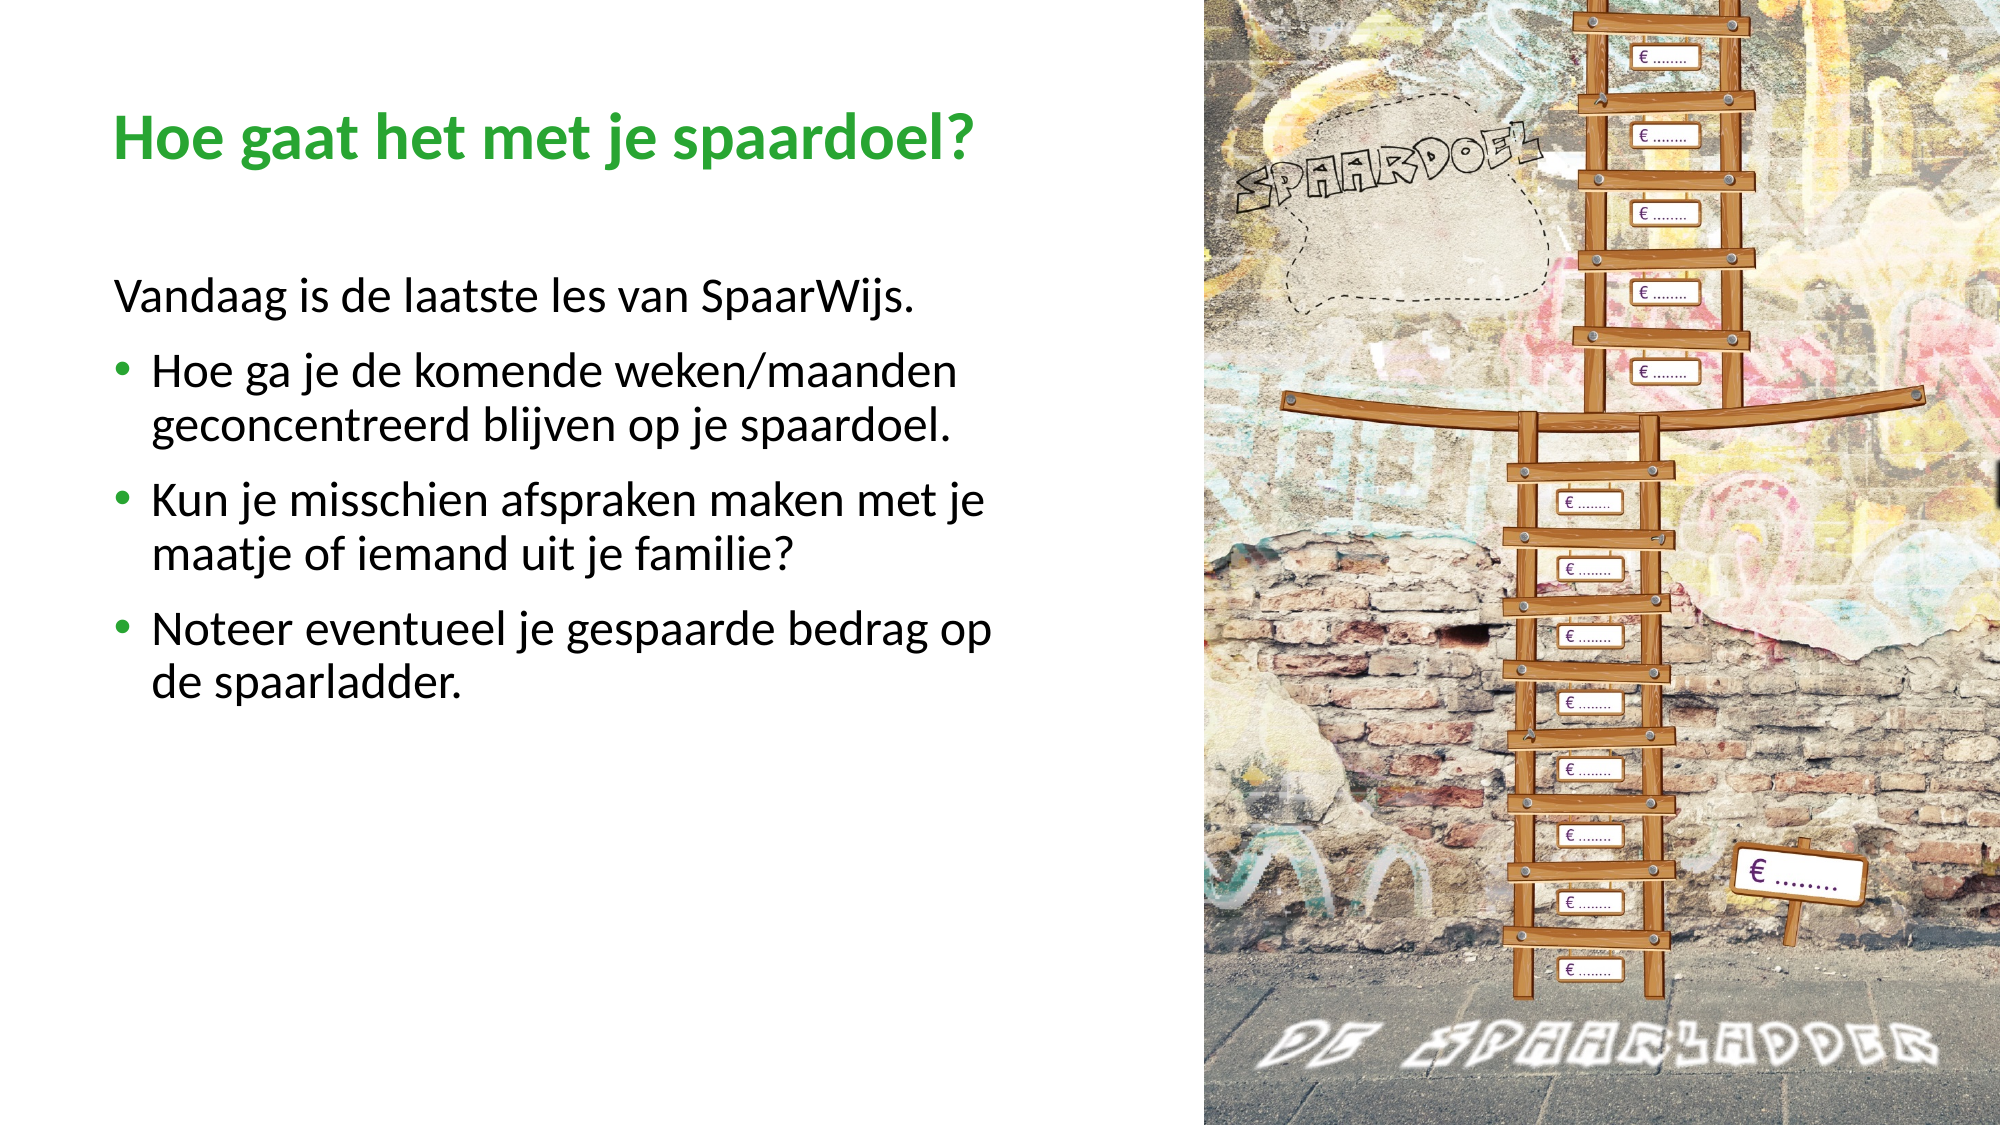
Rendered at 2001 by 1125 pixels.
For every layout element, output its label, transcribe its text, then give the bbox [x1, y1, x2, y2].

picture [1204, 0, 2000, 1125]
text_box Hoe gaat het met je spaardoel? Vandaag is de laatste les van SpaarWijs. Hoe ga je de komende weken/maanden geconcentreerd blijven op je spaardoel. Kun je misschien afspraken maken met je maatje of iemand uit je familie? Noteer eventueel je gespaarde bedrag op de spaarladder. [113, 101, 1000, 951]
